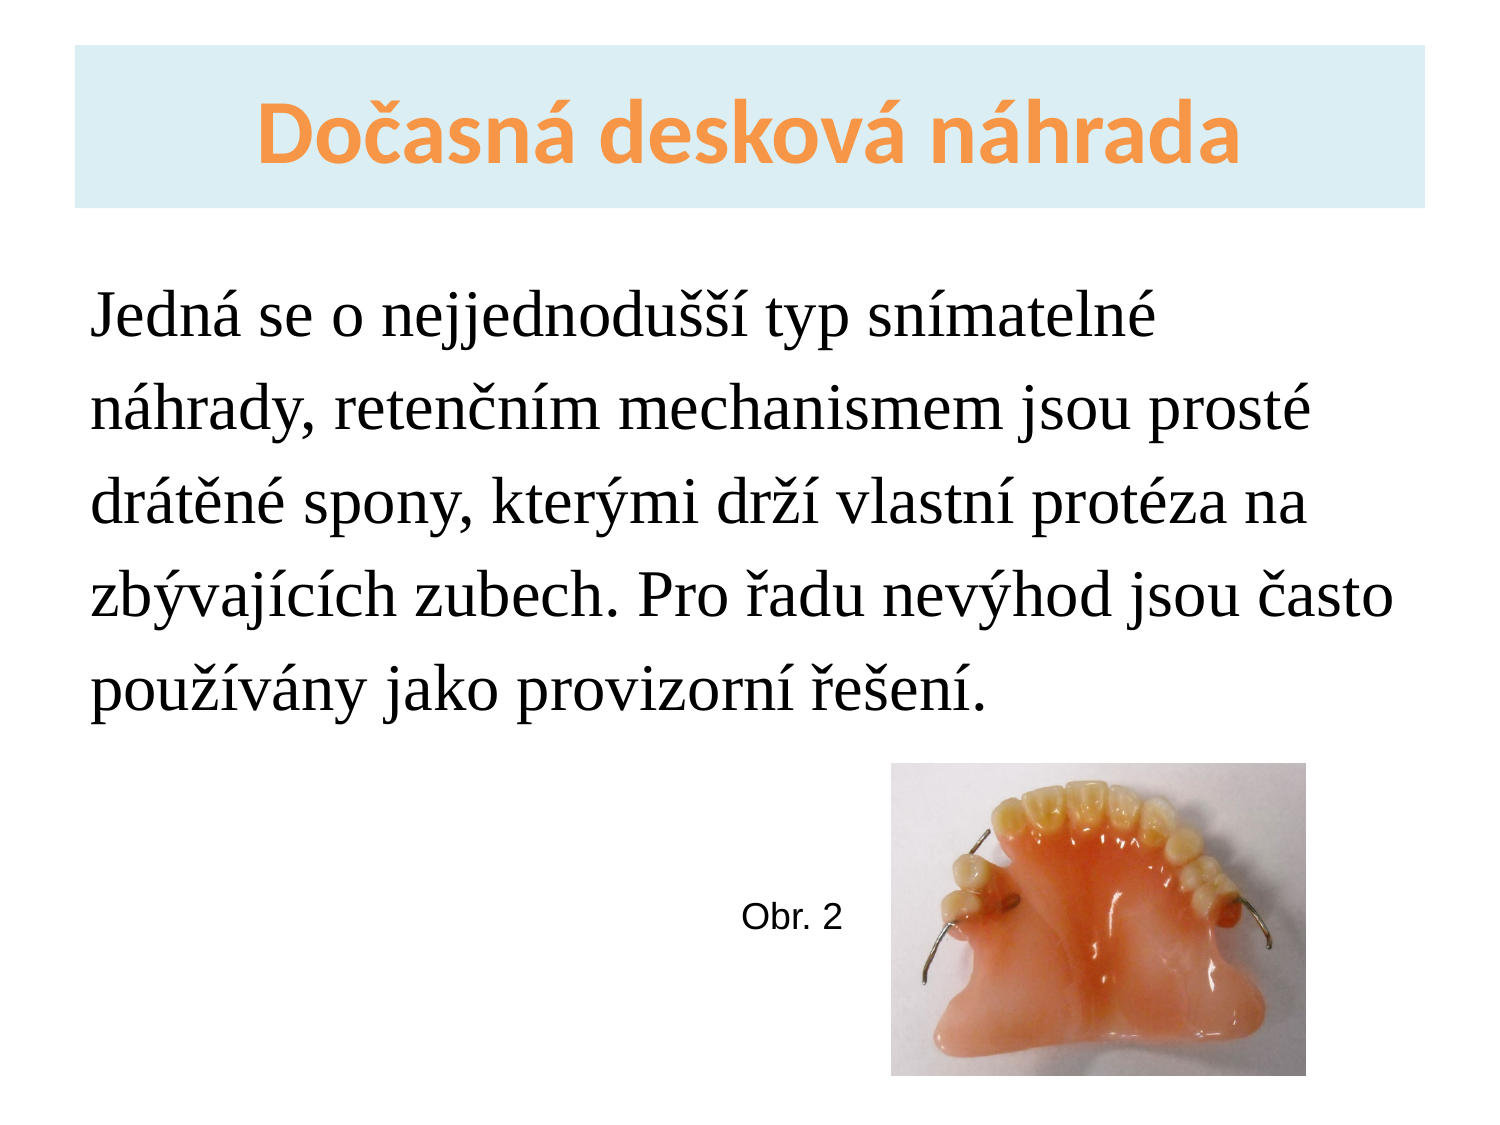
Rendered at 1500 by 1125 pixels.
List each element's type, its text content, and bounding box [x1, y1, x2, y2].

title Dočasná desková náhrada [74, 44, 1426, 209]
text_box Obr. 2 [726, 884, 869, 945]
list Jedná se o nejjednodušší typ snímatelné náhrady, retenčním mechanismem jsou prosté drátěné spony, kterými drží vlastní protéza na zbývajících zubech. Pro řadu nevýhod jsou často používány jako provizorní řešení. [74, 262, 1426, 1071]
picture [891, 763, 1306, 1076]
